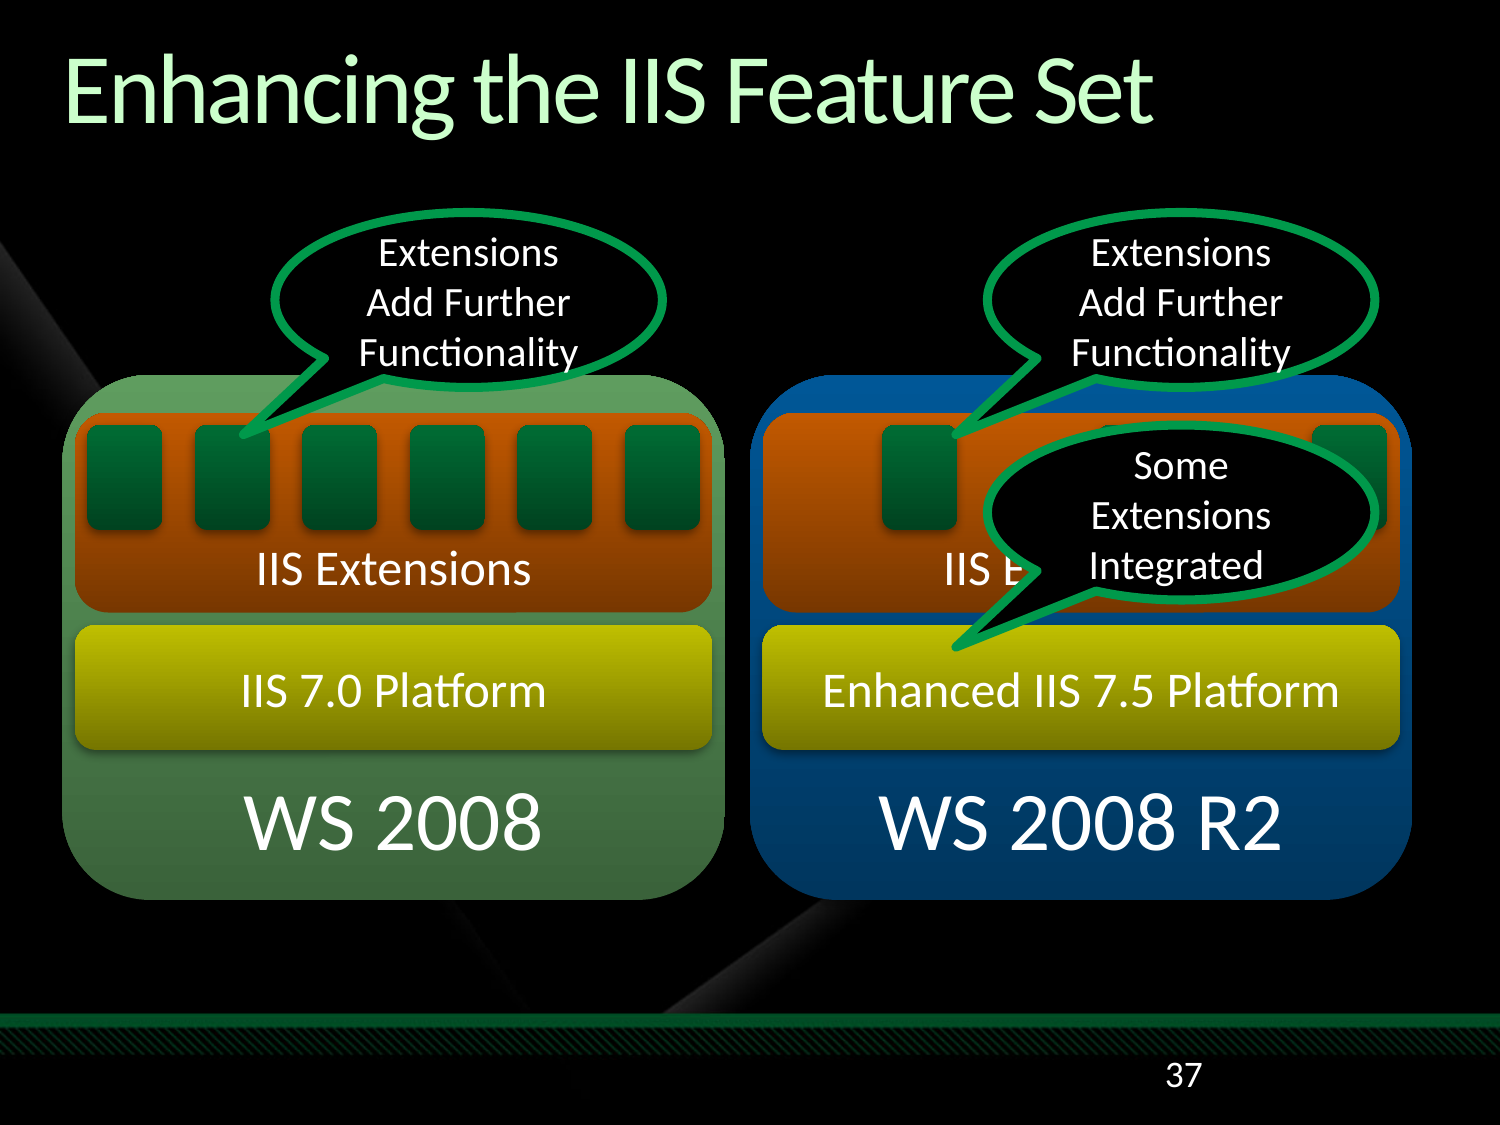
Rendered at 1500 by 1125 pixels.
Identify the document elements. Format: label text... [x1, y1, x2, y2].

text_box IIS 7.0 Platform [74, 624, 713, 751]
text_box [87, 424, 163, 530]
text_box IIS Extensions [75, 412, 713, 613]
text_box [1312, 424, 1388, 530]
text_box [302, 424, 378, 530]
title Enhancing the IIS Feature Set [62, 37, 1438, 147]
text_box Extensions Add Further Functionality [238, 207, 667, 439]
text_box [624, 424, 700, 530]
picture [0, 0, 1500, 1125]
text_box WS 2008 R2 [749, 374, 1413, 900]
slide_number 37 [1149, 1042, 1500, 1103]
text_box WS 2008 [62, 374, 725, 900]
text_box [409, 424, 485, 530]
text_box IIS Extensions [762, 412, 1401, 613]
text_box Some Extensions Integrated [951, 420, 1380, 652]
text_box Extensions Add Further Functionality [951, 207, 1380, 439]
text_box [194, 424, 270, 530]
text_box Enhanced IIS 7.5 Platform [762, 624, 1401, 751]
text_box [517, 424, 593, 530]
text_box [882, 424, 958, 530]
